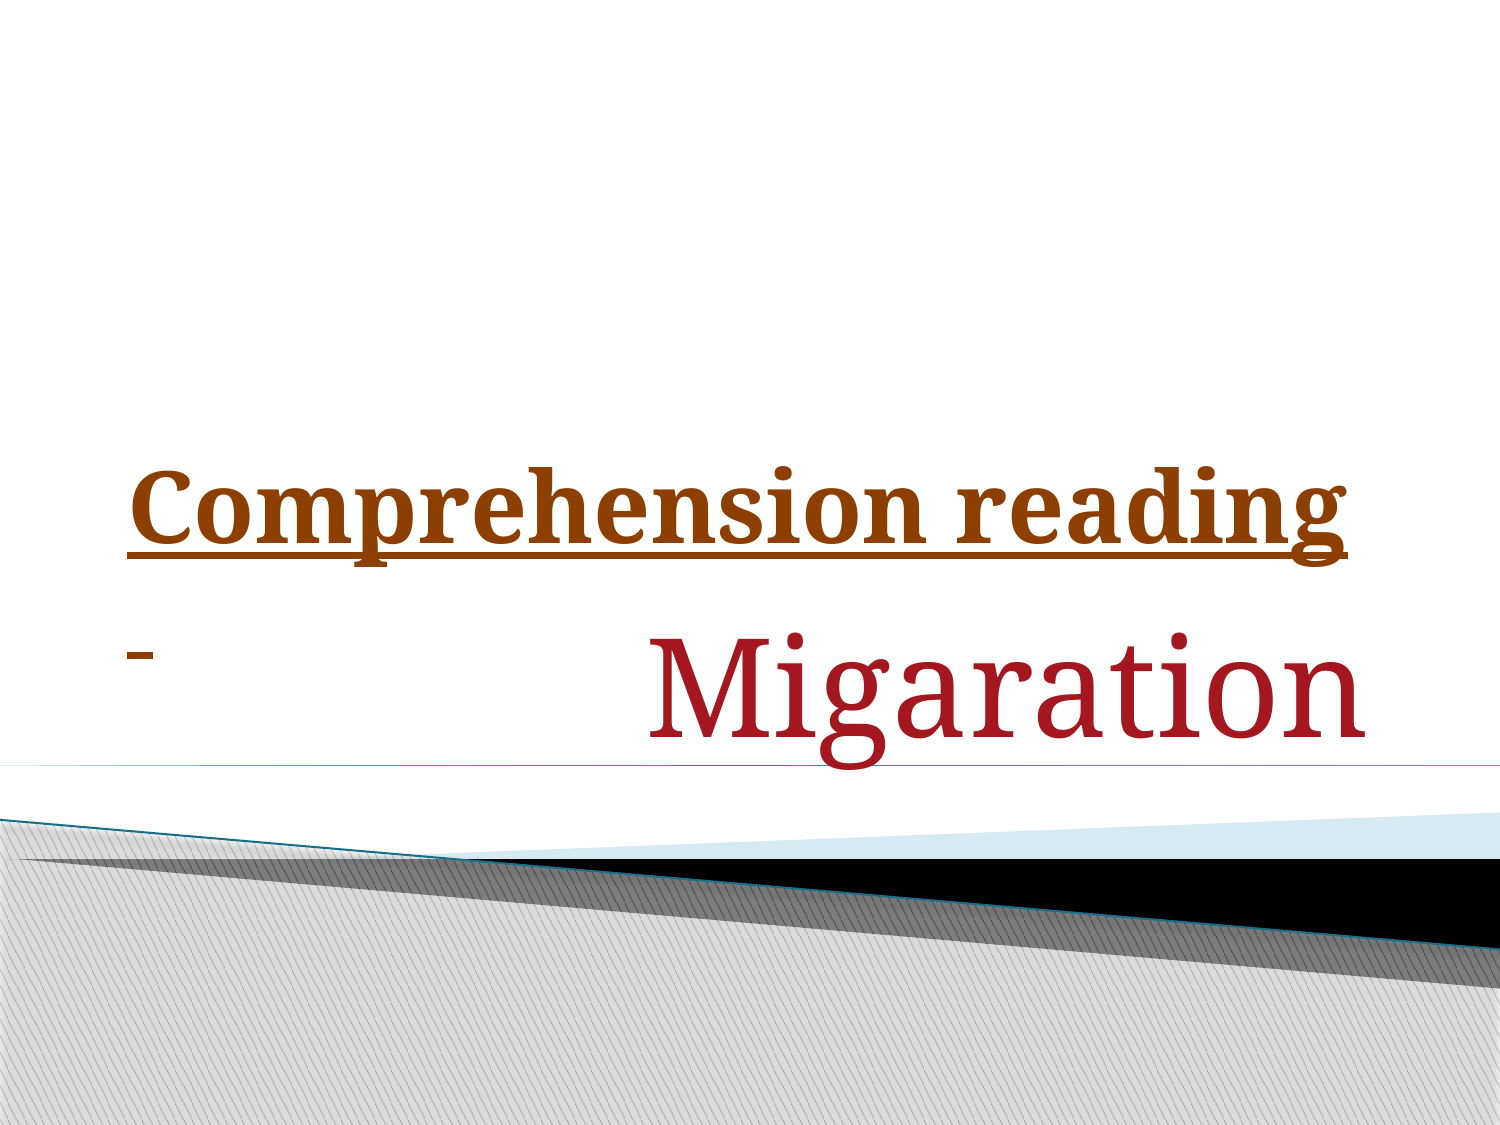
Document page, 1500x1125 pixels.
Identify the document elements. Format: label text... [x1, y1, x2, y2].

title Comprehension reading [112, 287, 1388, 588]
subtitle Migaration [112, 592, 1388, 790]
picture [5, 859, 1500, 989]
